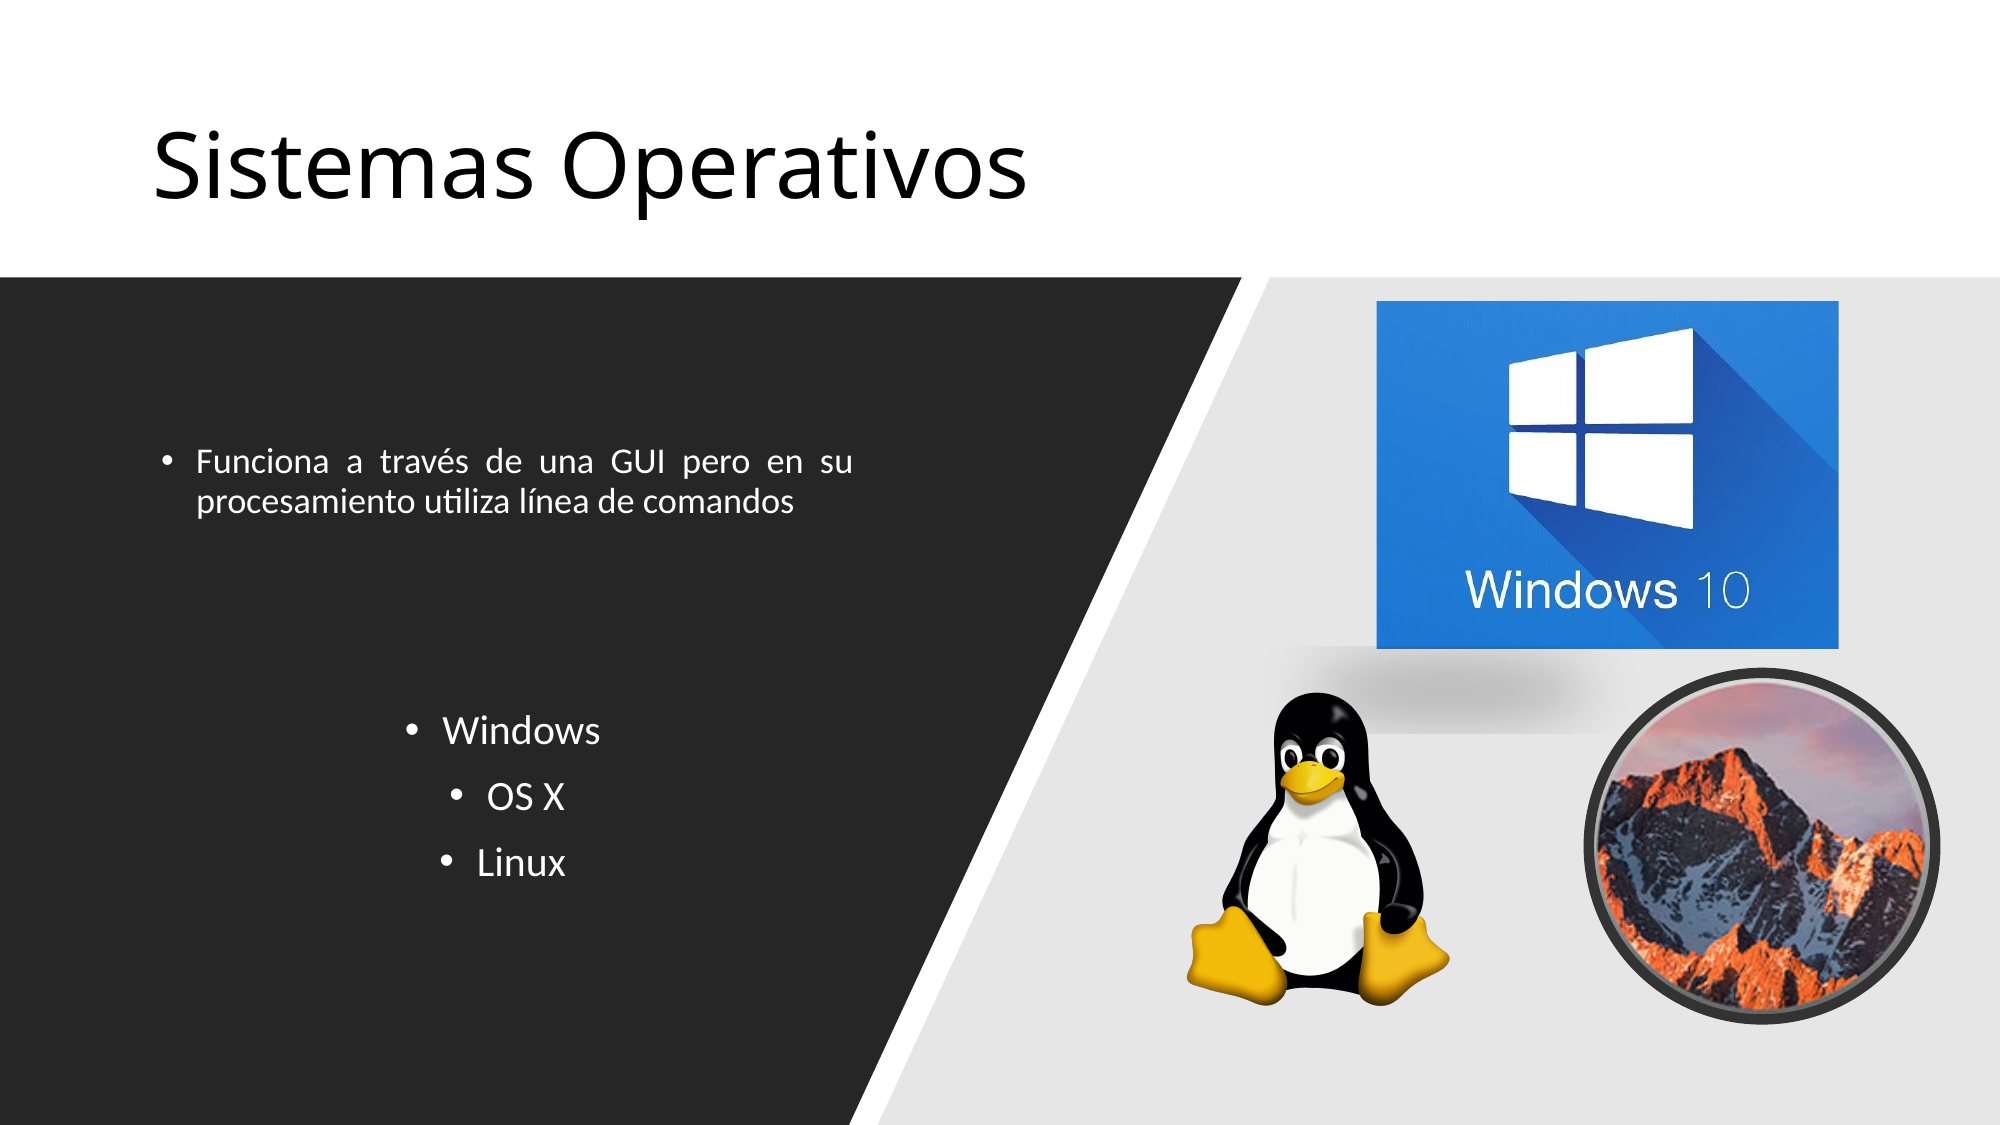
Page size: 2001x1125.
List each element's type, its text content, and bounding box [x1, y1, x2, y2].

text_box [876, 276, 2000, 1125]
title Sistemas Operativos [137, 59, 1863, 278]
text_box [0, 276, 1243, 1125]
picture [1588, 672, 1936, 1020]
picture [1169, 672, 1464, 1020]
text_box Funciona a través de una GUI pero en su procesamiento utiliza línea de comandos [146, 435, 869, 555]
picture [1376, 301, 1839, 649]
list Windows OS X Linux [349, 701, 665, 947]
